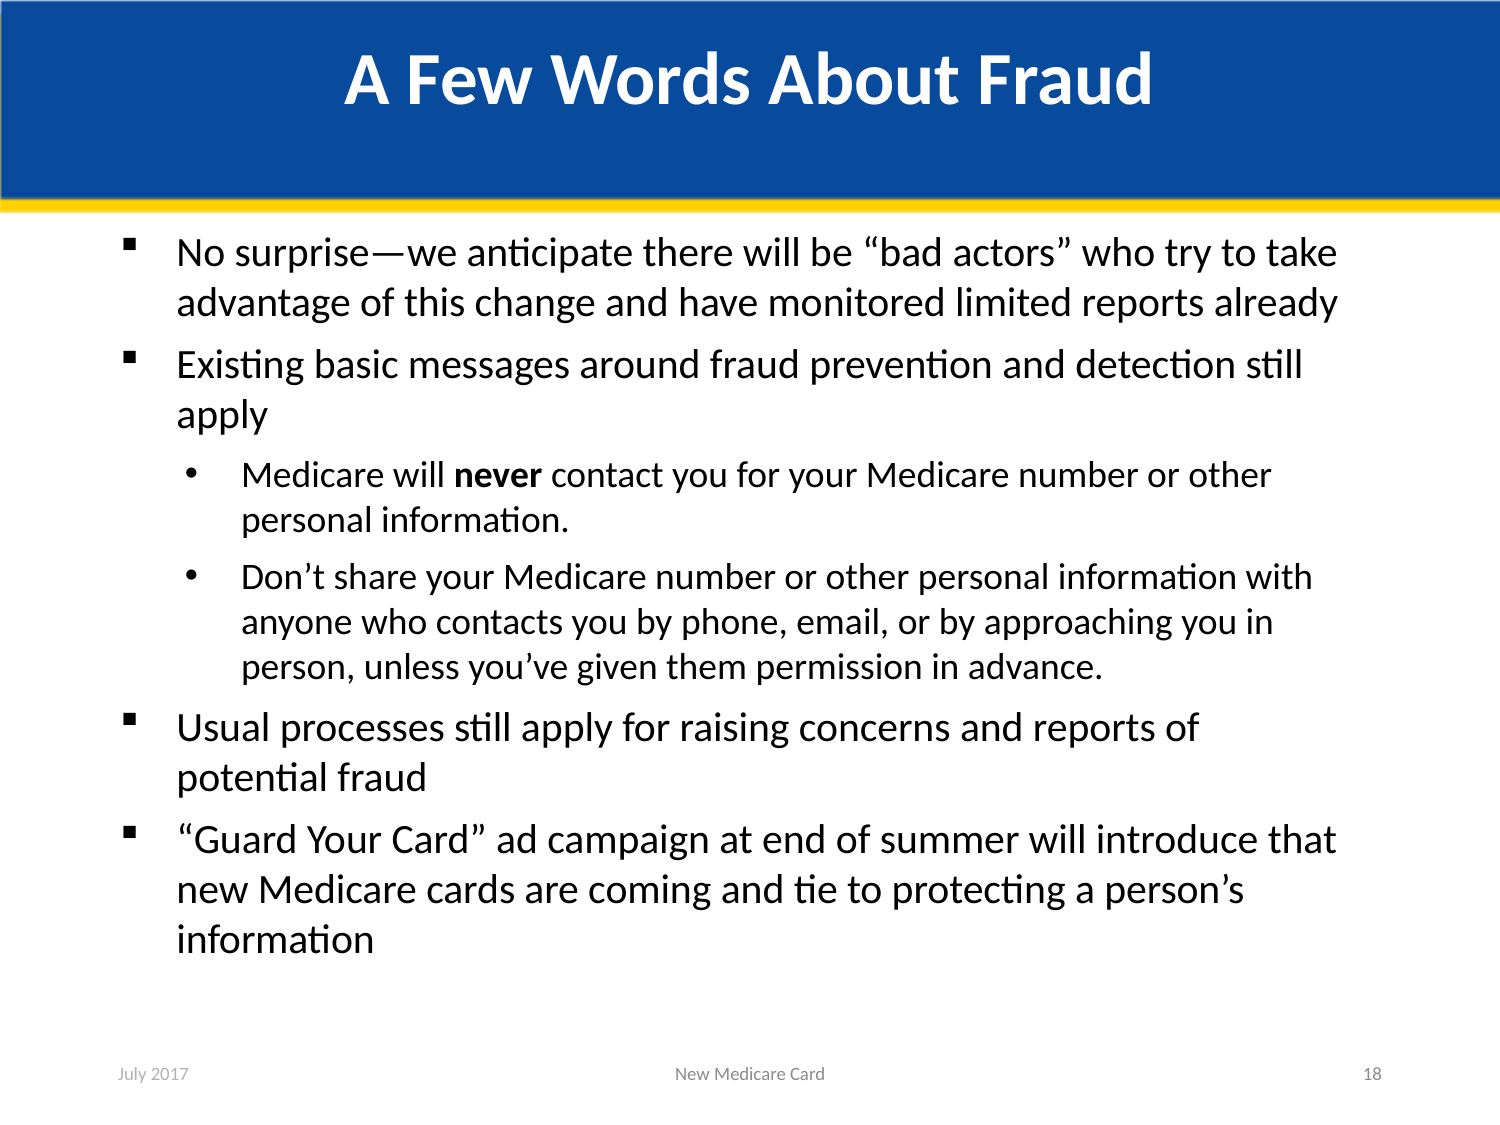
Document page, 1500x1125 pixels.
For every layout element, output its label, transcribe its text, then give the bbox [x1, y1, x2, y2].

title A Few Words About Fraud [0, 1, 1500, 160]
footer New Medicare Card [496, 1042, 1004, 1103]
picture [0, 160, 1500, 1125]
list No surprise—we anticipate there will be “bad actors” who try to take advantage of this change and have monitored limited reports already Existing basic messages around fraud prevention and detection still apply Medicare will never contact you for your Medicare number or other personal information. Don’t share your Medicare number or other personal information with anyone who contacts you by phone, email, or by approaching you in person, unless you’ve given them permission in advance. Usual processes still apply for raising concerns and reports of potential fraud “Guard Your Card” ad campaign at end of summer will introduce that new Medicare cards are coming and tie to protecting a person’s information [103, 217, 1397, 1014]
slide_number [103, 1042, 441, 1103]
slide_number 18 [1059, 1042, 1397, 1103]
